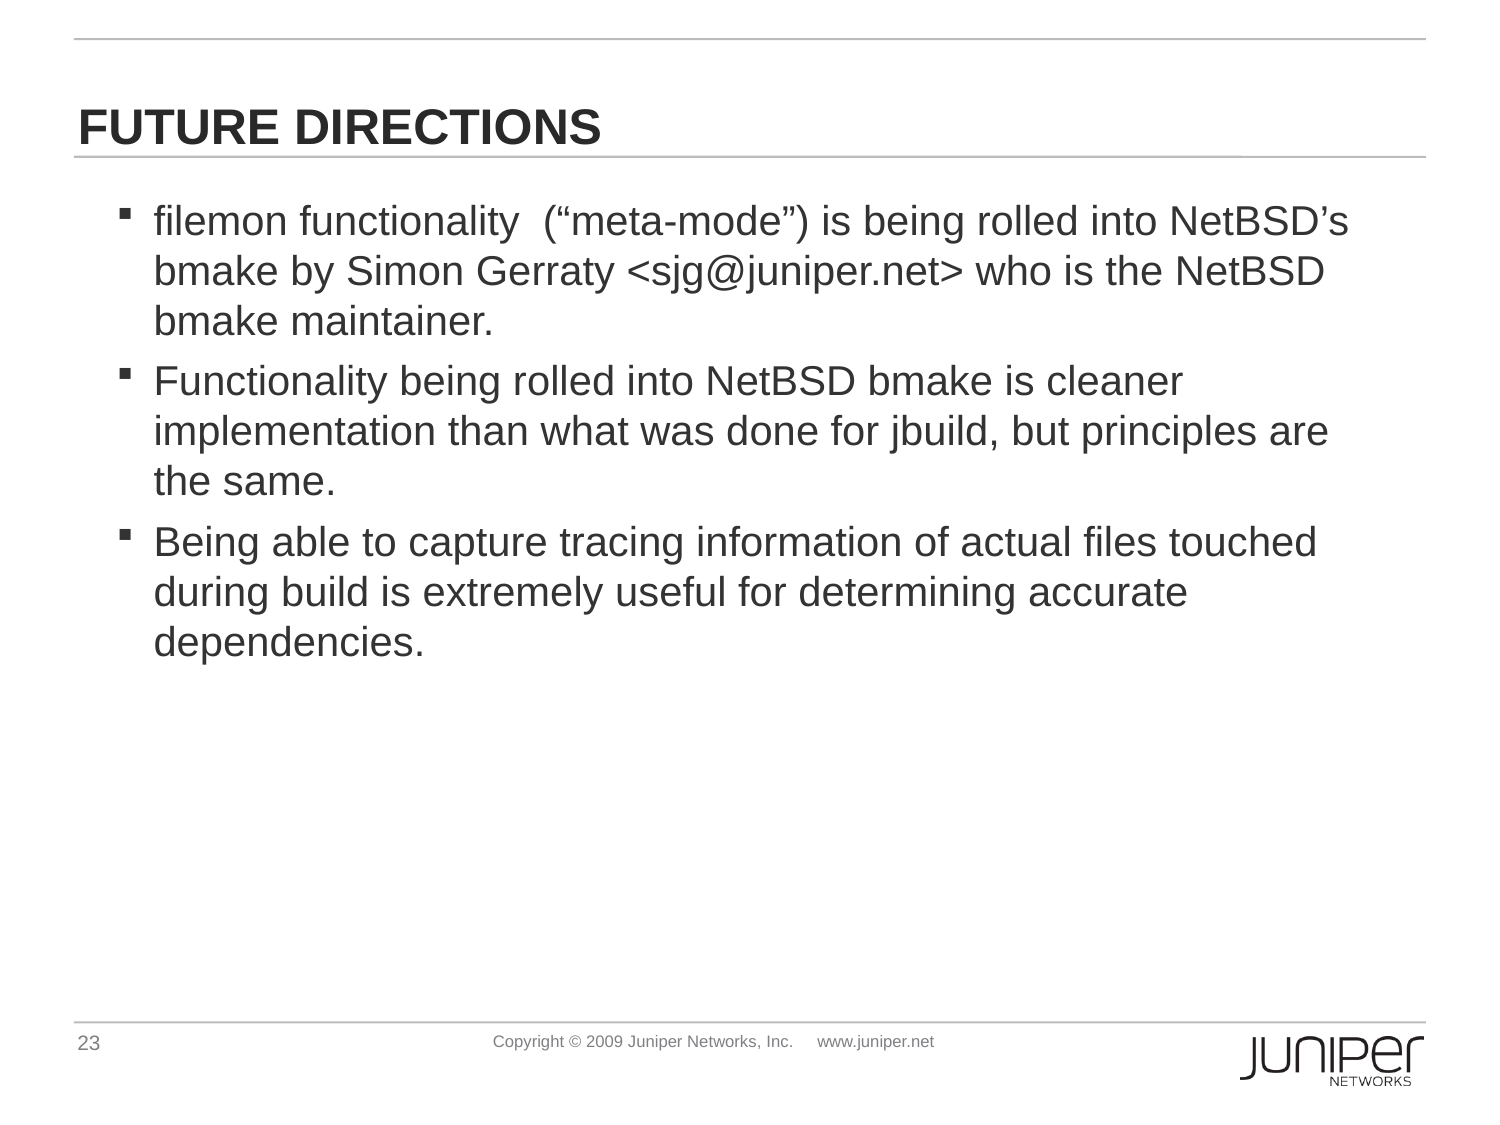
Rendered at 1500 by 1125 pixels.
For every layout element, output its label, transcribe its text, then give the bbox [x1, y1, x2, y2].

list filemon functionality (“meta-mode”) is being rolled into NetBSD’s bmake by Simon Gerraty <sjg@juniper.net> who is the NetBSD bmake maintainer. Functionality being rolled into NetBSD bmake is cleaner implementation than what was done for jbuild, but principles are the same. Being able to capture tracing information of actual files touched during build is extremely useful for determining accurate dependencies. [60, 186, 1411, 983]
title Future directions [77, 41, 1427, 164]
picture [1240, 1036, 1424, 1086]
